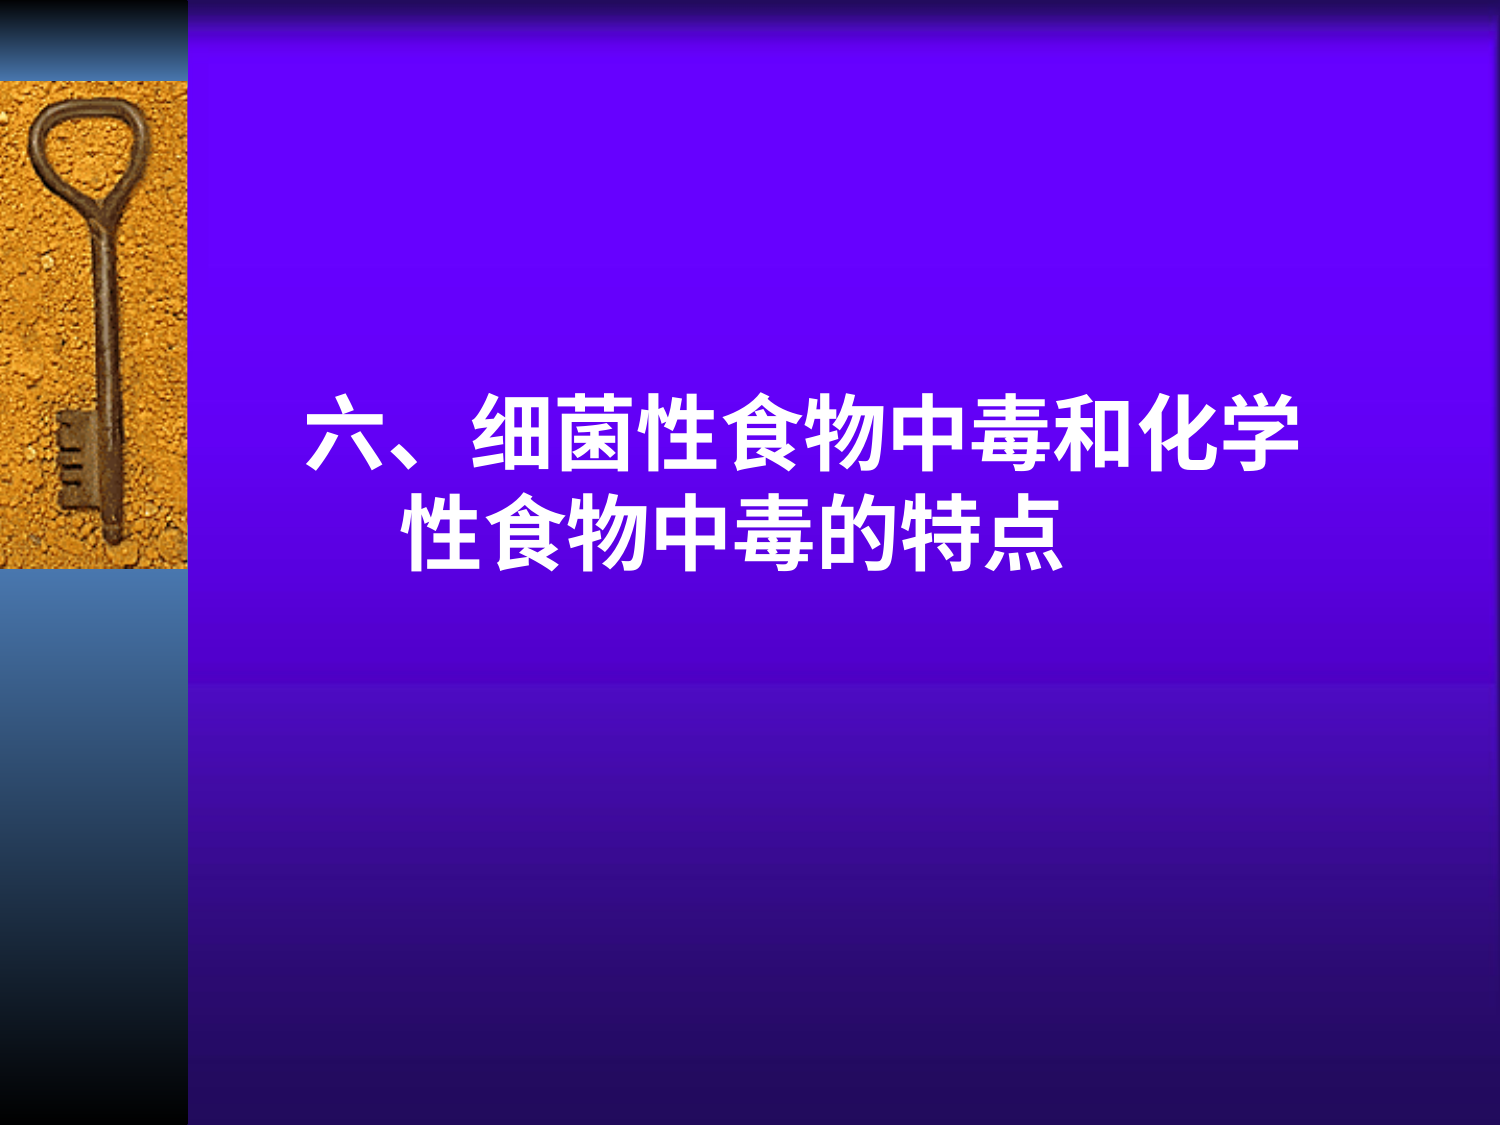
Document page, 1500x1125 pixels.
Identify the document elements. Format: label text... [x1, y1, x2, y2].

text_box 六、细菌性食物中毒和化学 性食物中毒的特点 [289, 373, 1329, 589]
picture [0, 0, 1500, 1125]
